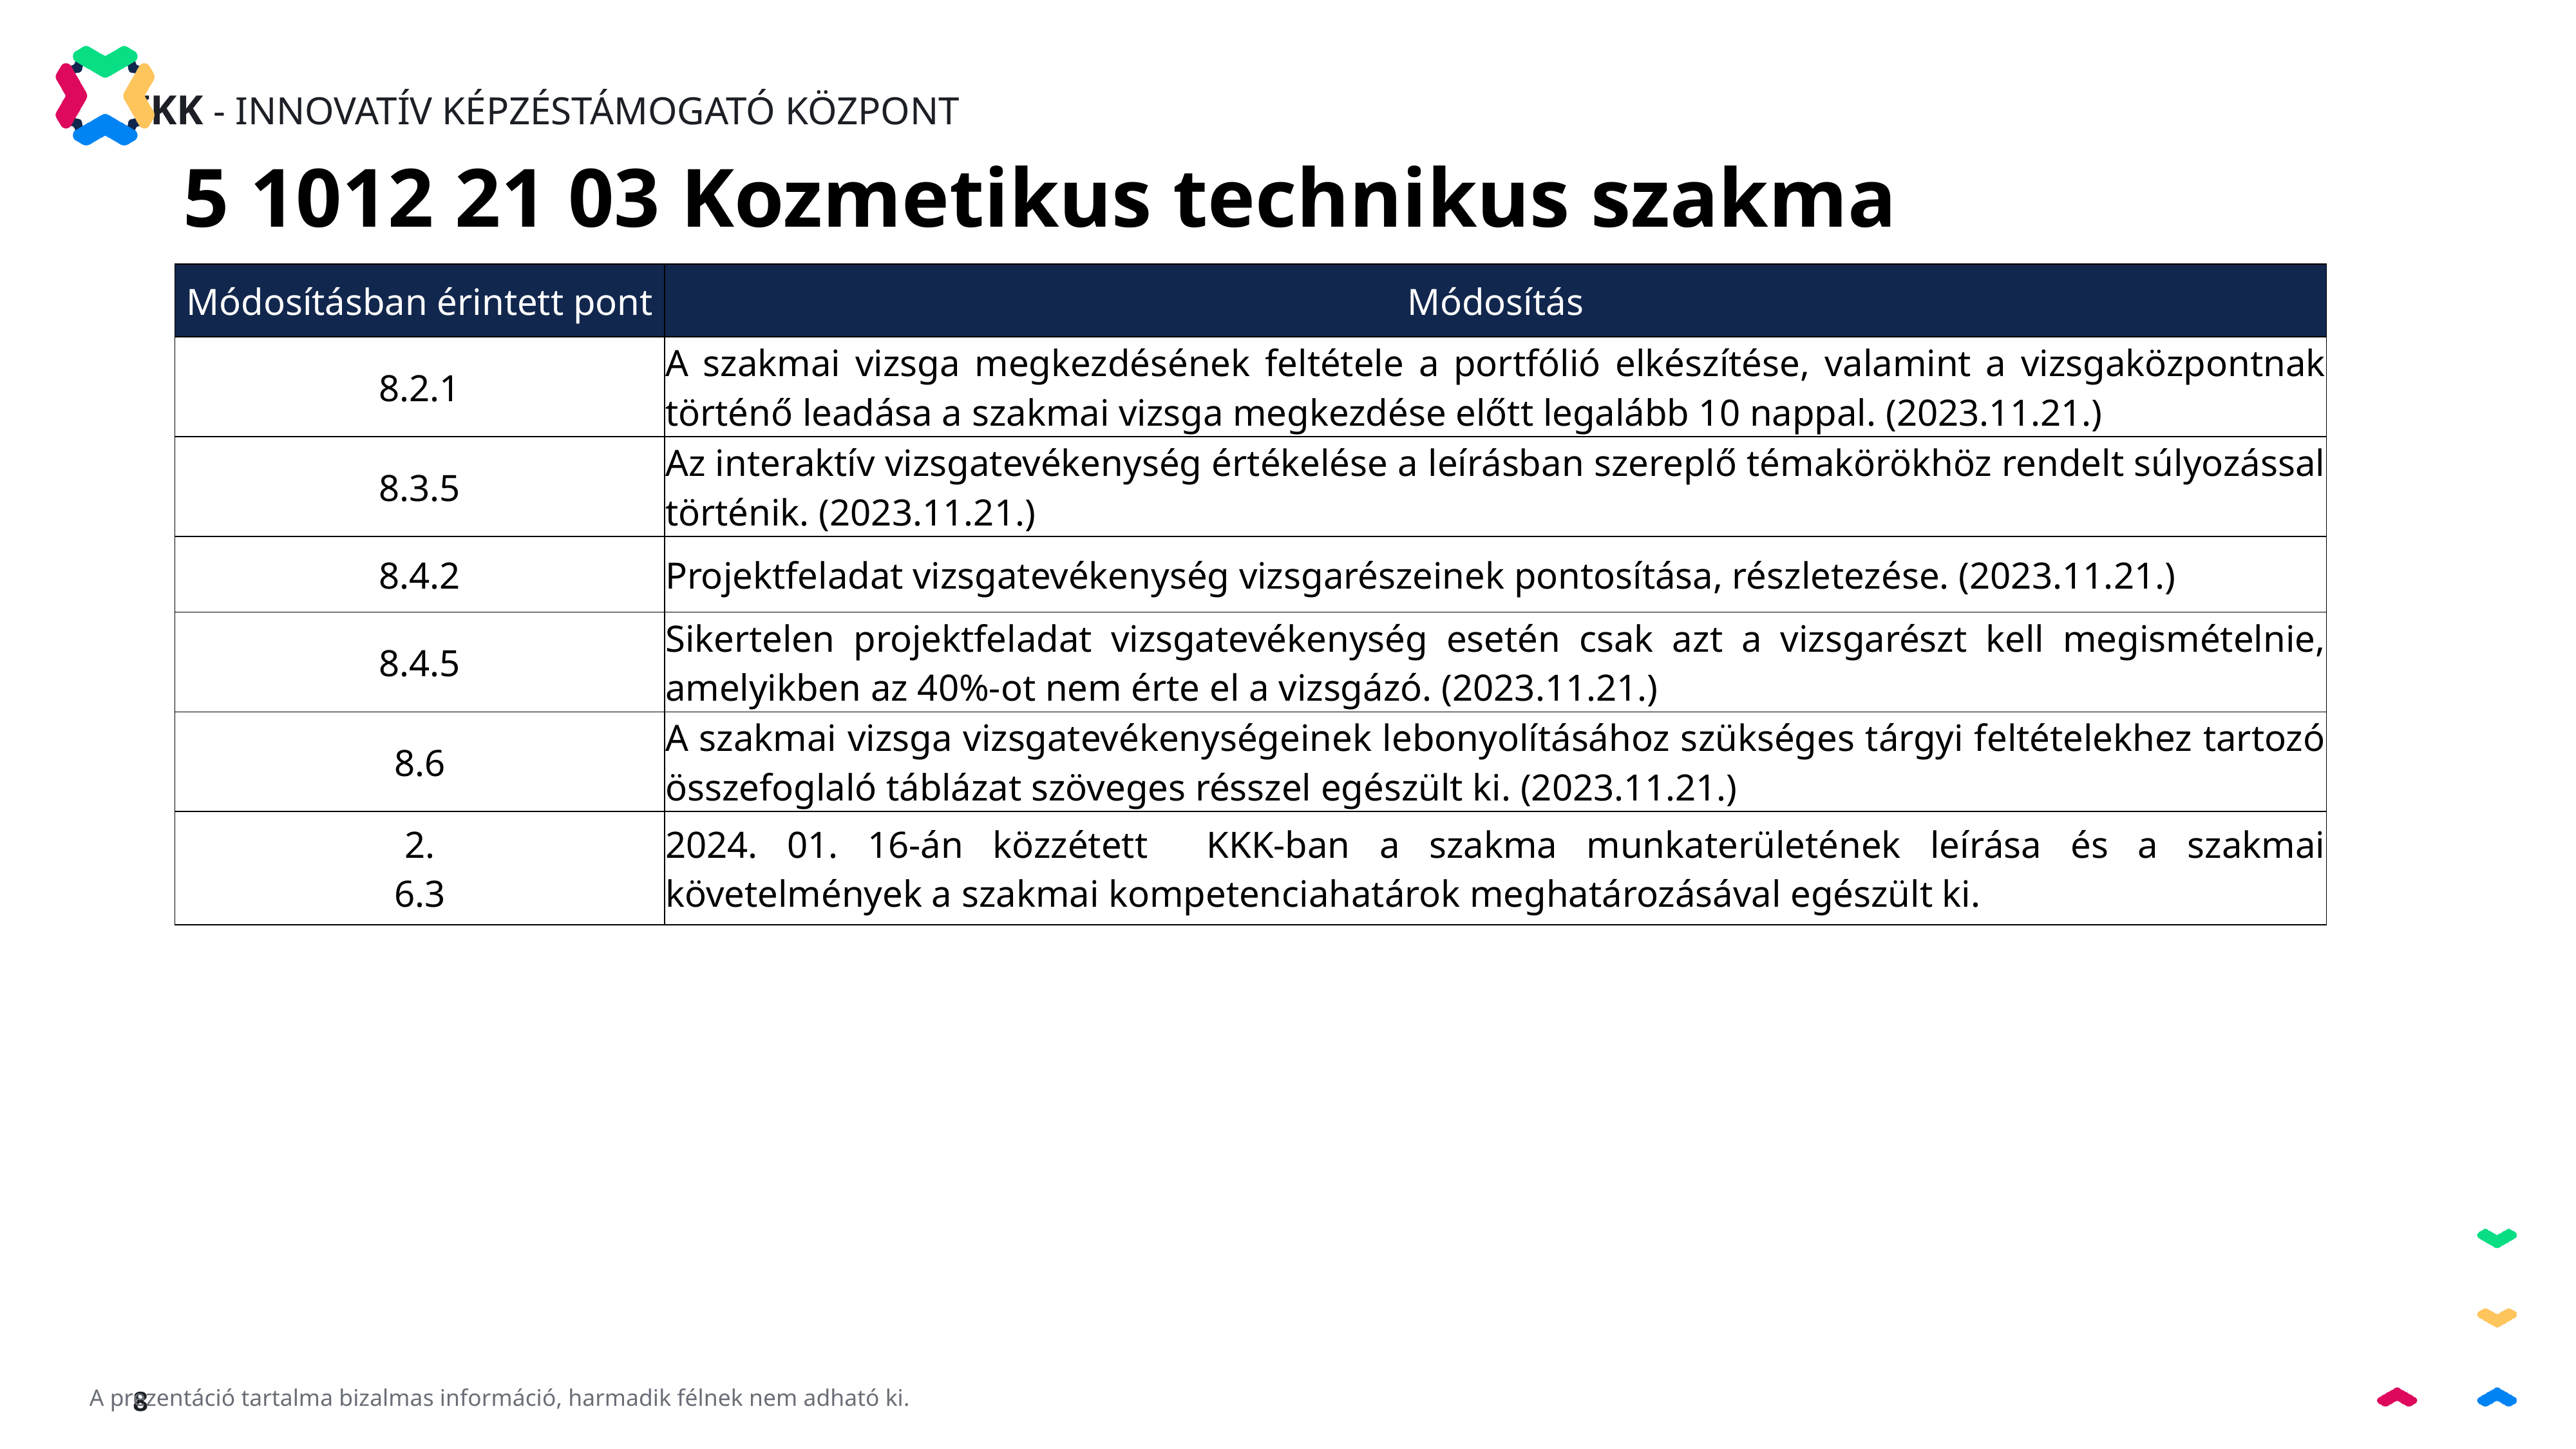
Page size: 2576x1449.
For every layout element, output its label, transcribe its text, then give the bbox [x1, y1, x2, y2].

table_cell 2. 6.3 [175, 812, 664, 924]
table_cell A szakmai vizsga megkezdésének feltétele a portfólió elkészítése, valamint a vizsgaközpontnak történő leadása a szakmai vizsga megkezdése előtt legalább 10 nappal. (2023.11.21.) [665, 337, 2326, 436]
table_cell Sikertelen projektfeladat vizsgatevékenység esetén csak azt a vizsgarészt kell megismételnie, amelyikben az 40%-ot nem érte el a vizsgázó. (2023.11.21.) [665, 612, 2326, 712]
table_cell A szakmai vizsga vizsgatevékenységeinek lebonyolításához szükséges tárgyi feltételekhez tartozó összefoglaló táblázat szöveges résszel egészült ki. (2023.11.21.) [665, 712, 2326, 811]
picture [55, 46, 155, 146]
table_cell 2024. 01. 16-án közzétett KKK-ban a szakma munkaterületének leírása és a szakmai követelmények a szakmai kompetenciahatárok meghatározásával egészült ki. [665, 812, 2326, 924]
picture [2377, 1229, 2517, 1406]
table_cell 8.3.5 [175, 437, 664, 536]
table_cell Projektfeladat vizsgatevékenység vizsgarészeinek pontosítása, részletezése. (2023.11.21.) [665, 537, 2326, 612]
table_header Módosítás [665, 265, 2326, 336]
table_header Módosításban érintett pont [175, 265, 664, 336]
table_cell Az interaktív vizsgatevékenység értékelése a leírásban szereplő témakörökhöz rendelt súlyozással történik. (2023.11.21.) [665, 437, 2326, 536]
table_cell 8.4.2 [175, 537, 664, 612]
table_cell 8.4.5 [175, 612, 664, 712]
table_cell 8.2.1 [175, 337, 664, 436]
list 5 1012 21 03 Kozmetikus technikus szakma [183, 146, 2192, 220]
table_cell 8.6 [175, 712, 664, 811]
